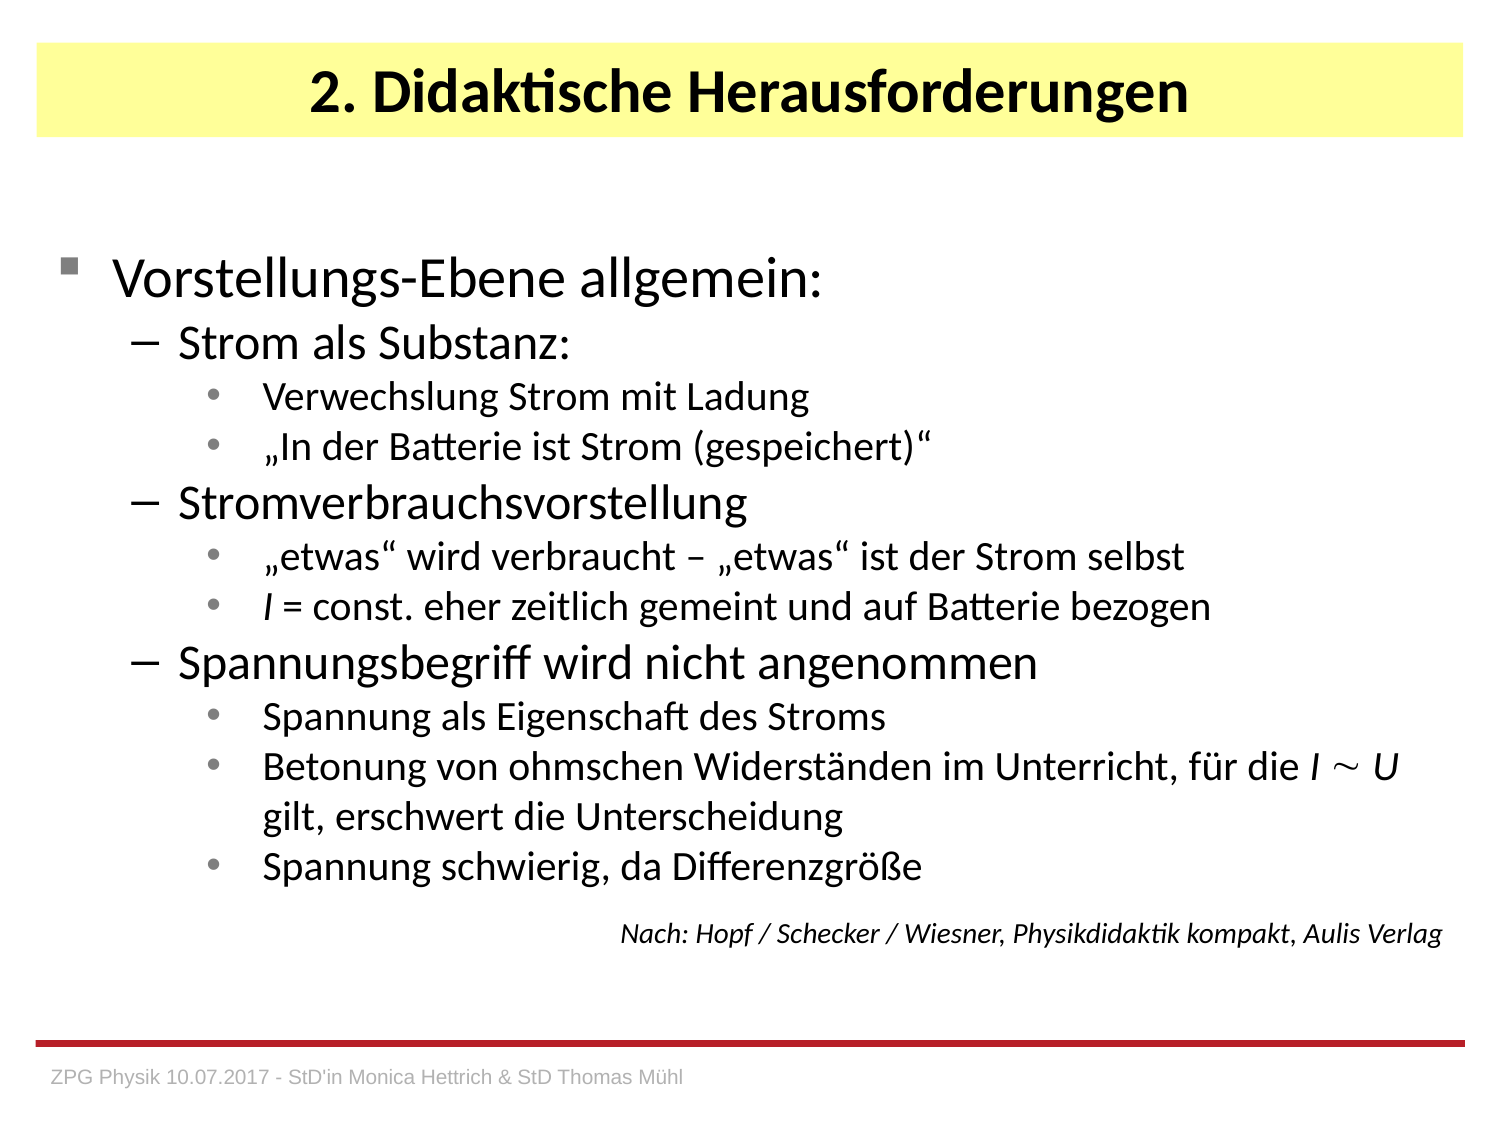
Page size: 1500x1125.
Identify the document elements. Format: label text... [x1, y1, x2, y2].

footer ZPG Physik 10.07.2017 - StD'in Monica Hettrich & StD Thomas Mühl [35, 1045, 768, 1106]
title 2. Didaktische Herausforderungen [41, 42, 1459, 149]
list Vorstellungs-Ebene allgemein: Strom als Substanz: Verwechslung Strom mit Ladung „In der Batterie ist Strom (gespeichert)“ Stromverbrauchsvorstellung „etwas“ wird verbraucht – „etwas“ ist der Strom selbst I = const. eher zeitlich gemeint und auf Batterie bezogen Spannungsbegriff wird nicht angenommen Spannung als Eigenschaft des Stroms Betonung von ohmschen Widerständen im Unterricht, für die I  U gilt, erschwert die Unterscheidung Spannung schwierig, da Differenzgröße Nach: Hopf / Schecker / Wiesner, Physikdidaktik kompakt, Aulis Verlag [41, 231, 1459, 1024]
